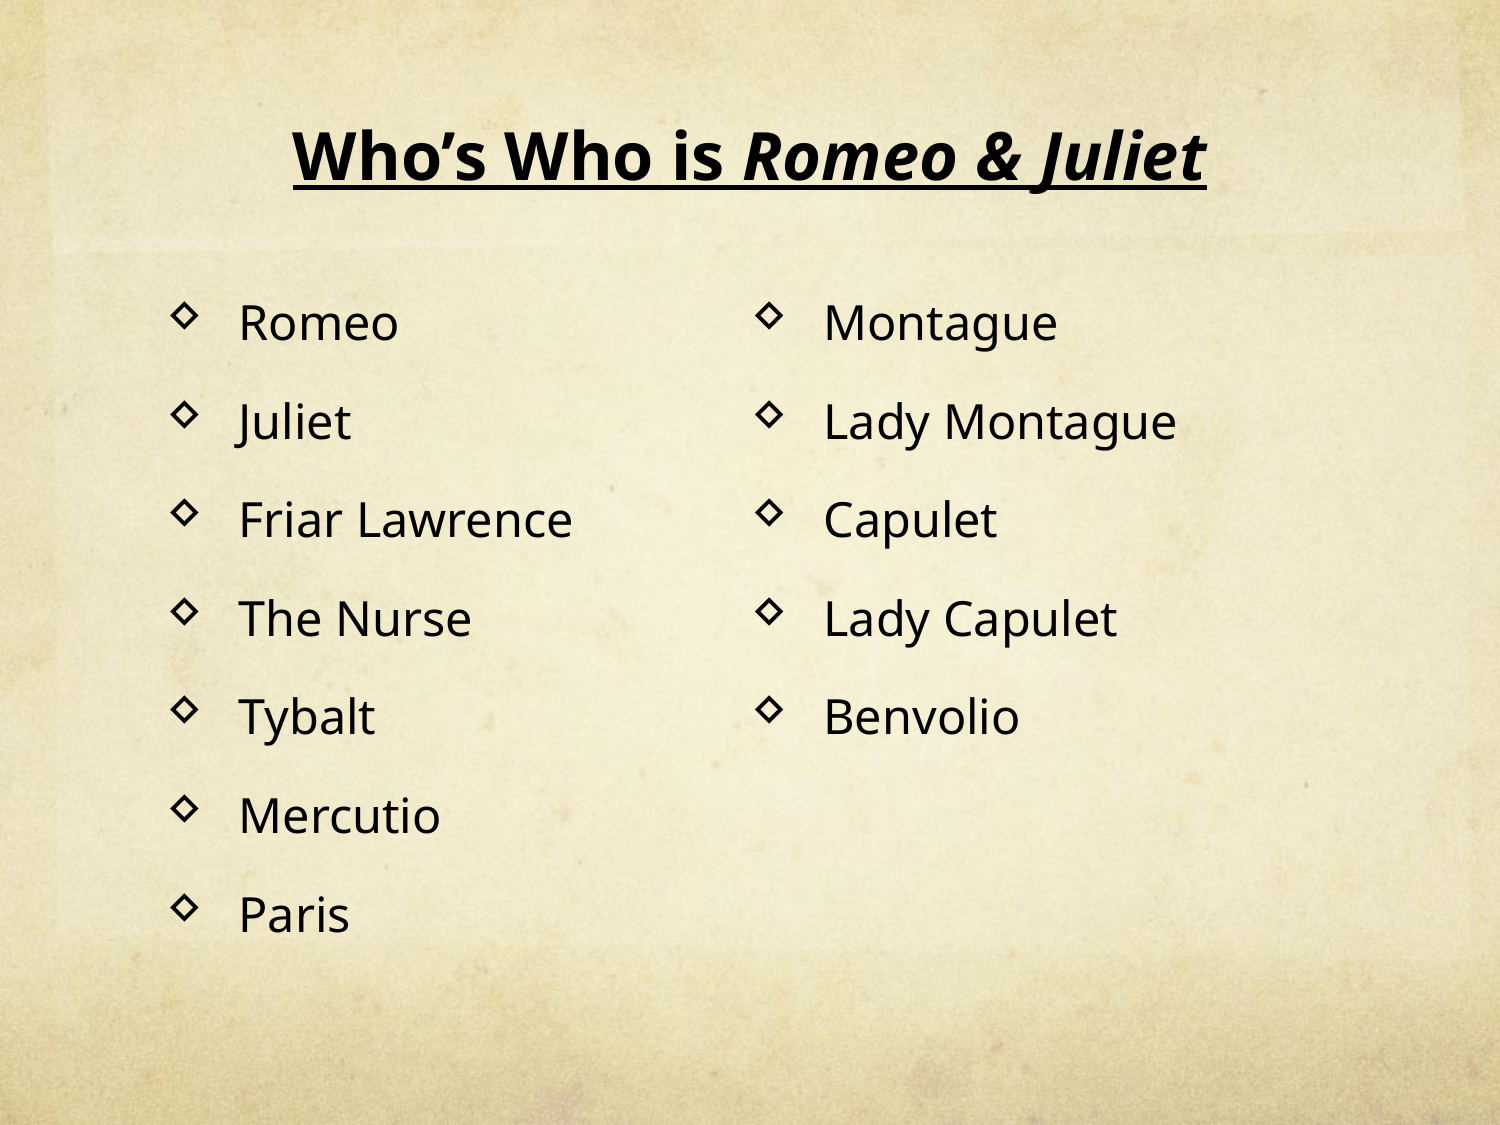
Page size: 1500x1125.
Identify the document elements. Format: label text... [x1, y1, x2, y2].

list Romeo Juliet Friar Lawrence The Nurse Tybalt Mercutio Paris Montague Lady Montague Capulet Lady Capulet Benvolio [150, 284, 1350, 950]
title Who’s Who is Romeo & Juliet [150, 82, 1350, 225]
picture [0, 0, 1500, 1125]
